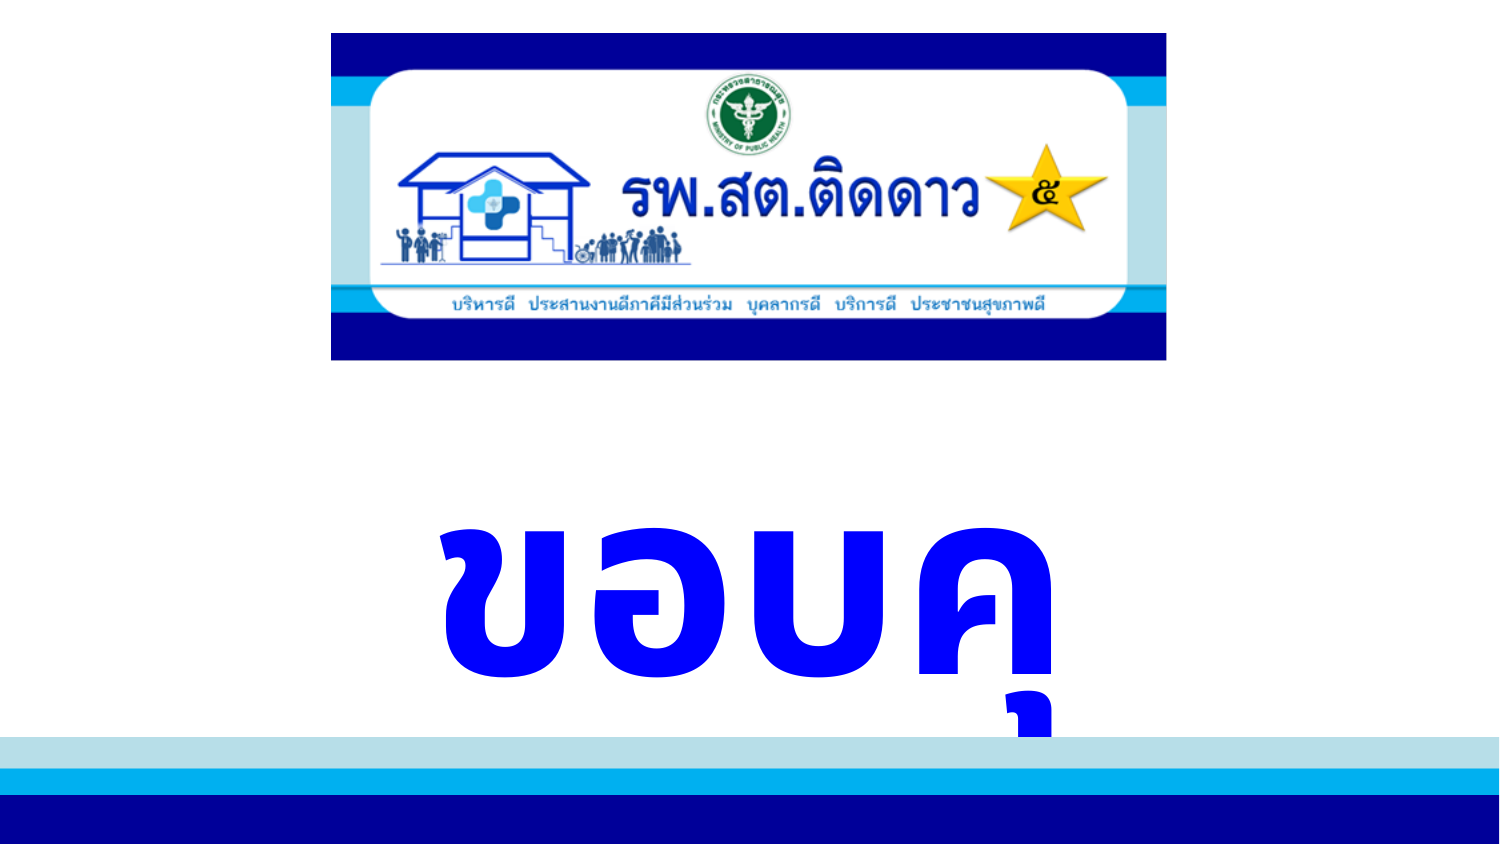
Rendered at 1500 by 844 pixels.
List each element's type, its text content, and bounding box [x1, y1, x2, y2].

picture [0, 737, 1500, 768]
text_box ขอบคุณ [331, 406, 1168, 737]
picture [0, 796, 1500, 844]
picture [331, 33, 1168, 362]
